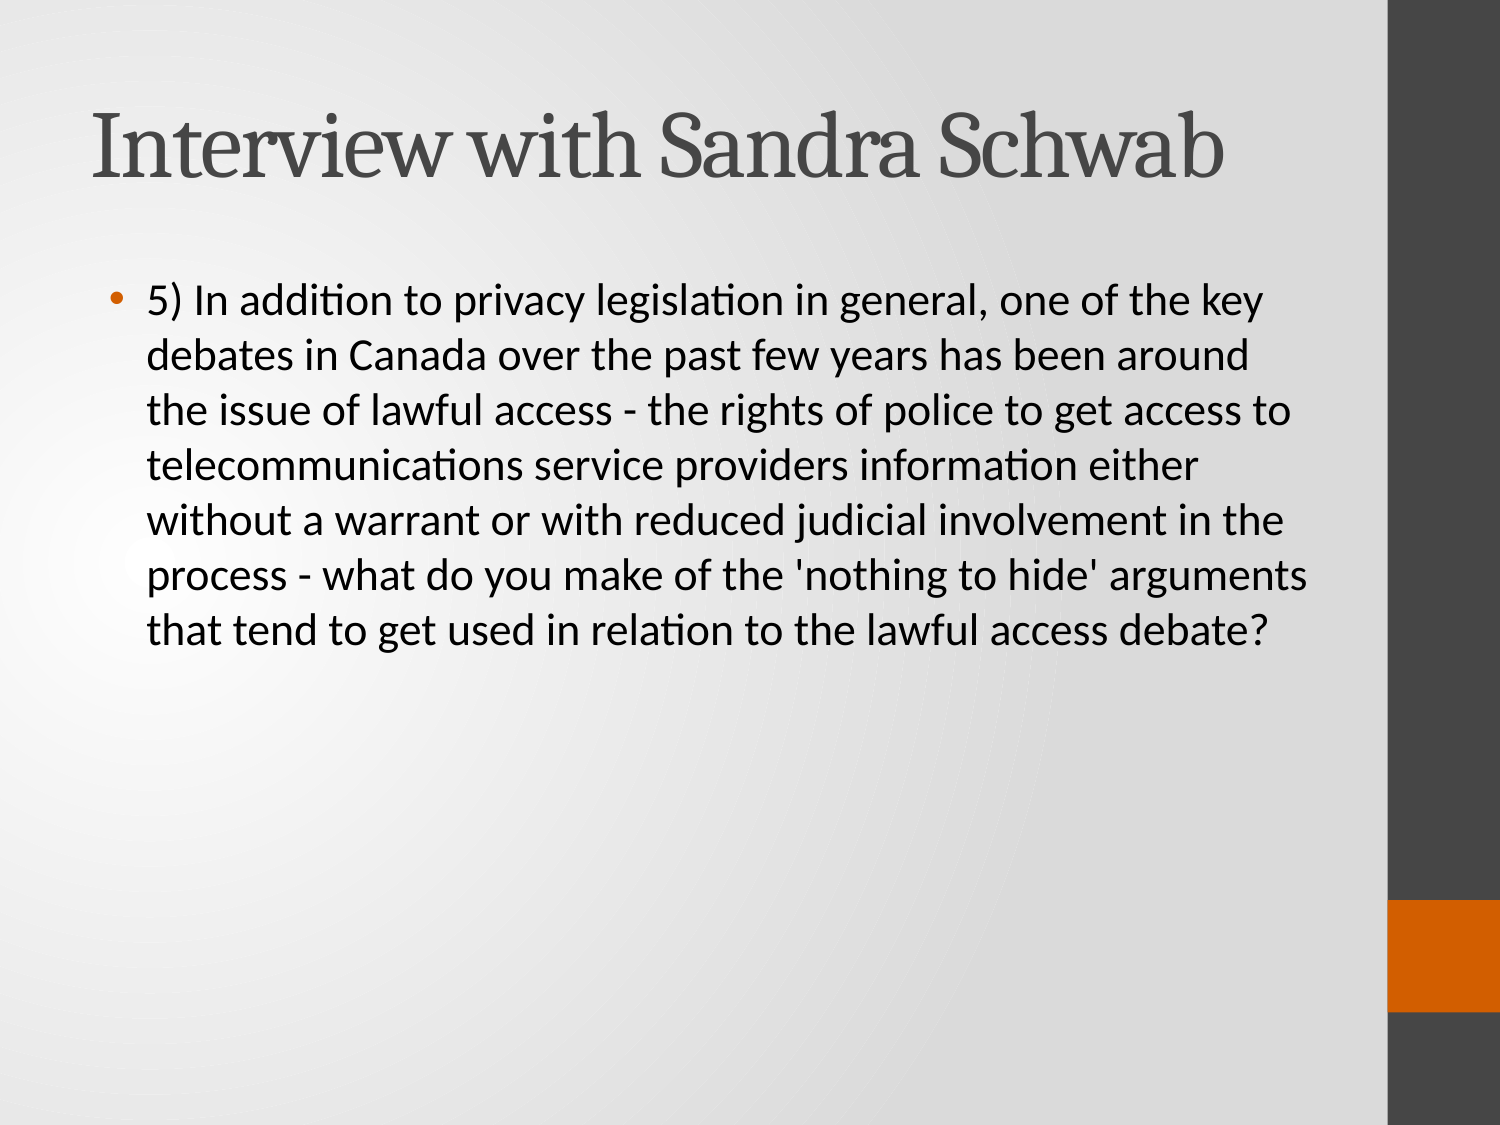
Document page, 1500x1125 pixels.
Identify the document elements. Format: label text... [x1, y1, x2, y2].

list 5) In addition to privacy legislation in general, one of the key debates in Canada over the past few years has been around the issue of lawful access - the rights of police to get access to telecommunications service providers information either without a warrant or with reduced judicial involvement in the process - what do you make of the 'nothing to hide' arguments that tend to get used in relation to the lawful access debate? [75, 262, 1325, 1050]
title Interview with Sandra Schwab [75, 45, 1325, 233]
